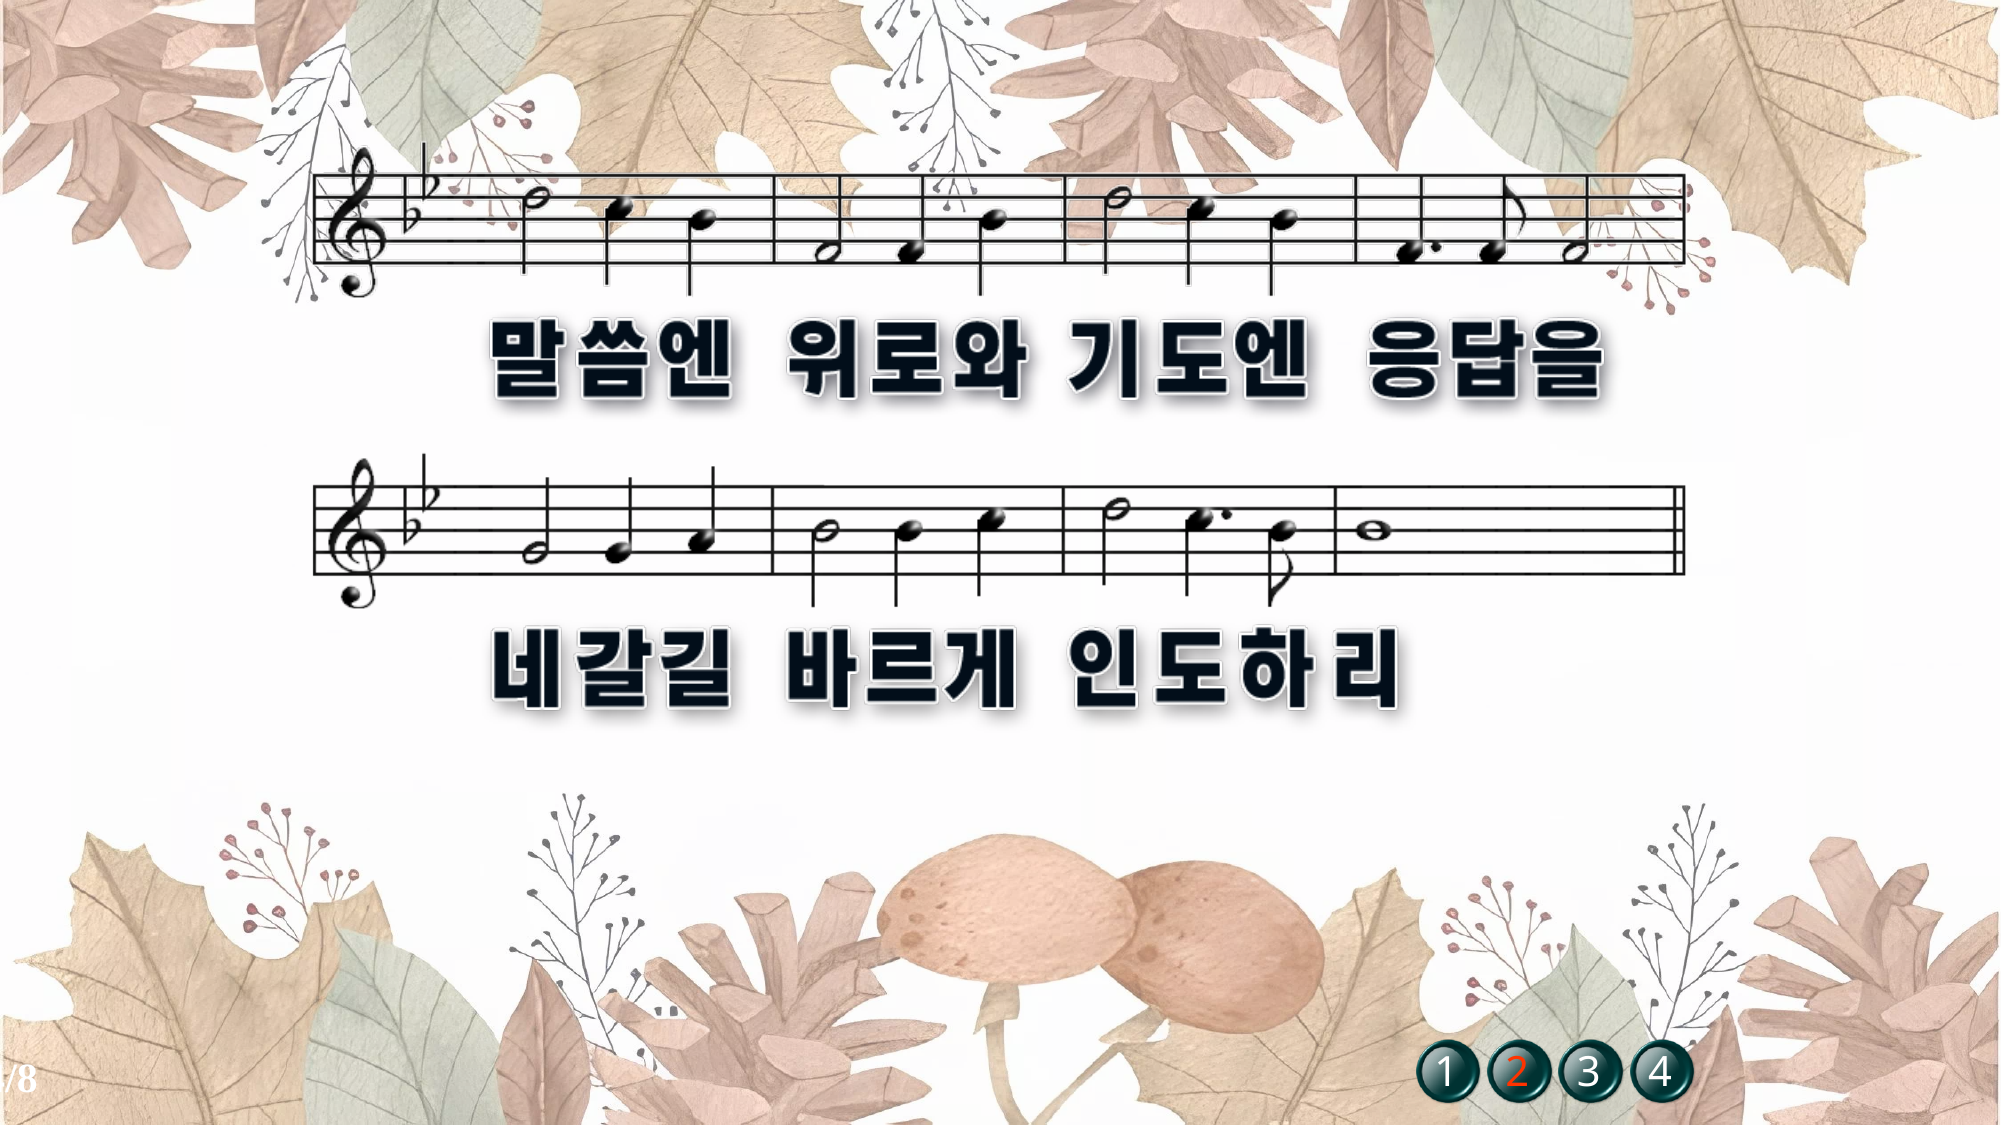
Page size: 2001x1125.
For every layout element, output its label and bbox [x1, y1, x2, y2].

text_box [1484, 1035, 1555, 1106]
text_box [1413, 1035, 1484, 1106]
picture [0, 0, 2001, 1125]
text_box [1555, 1035, 1626, 1106]
text_box [1627, 1035, 1697, 1106]
